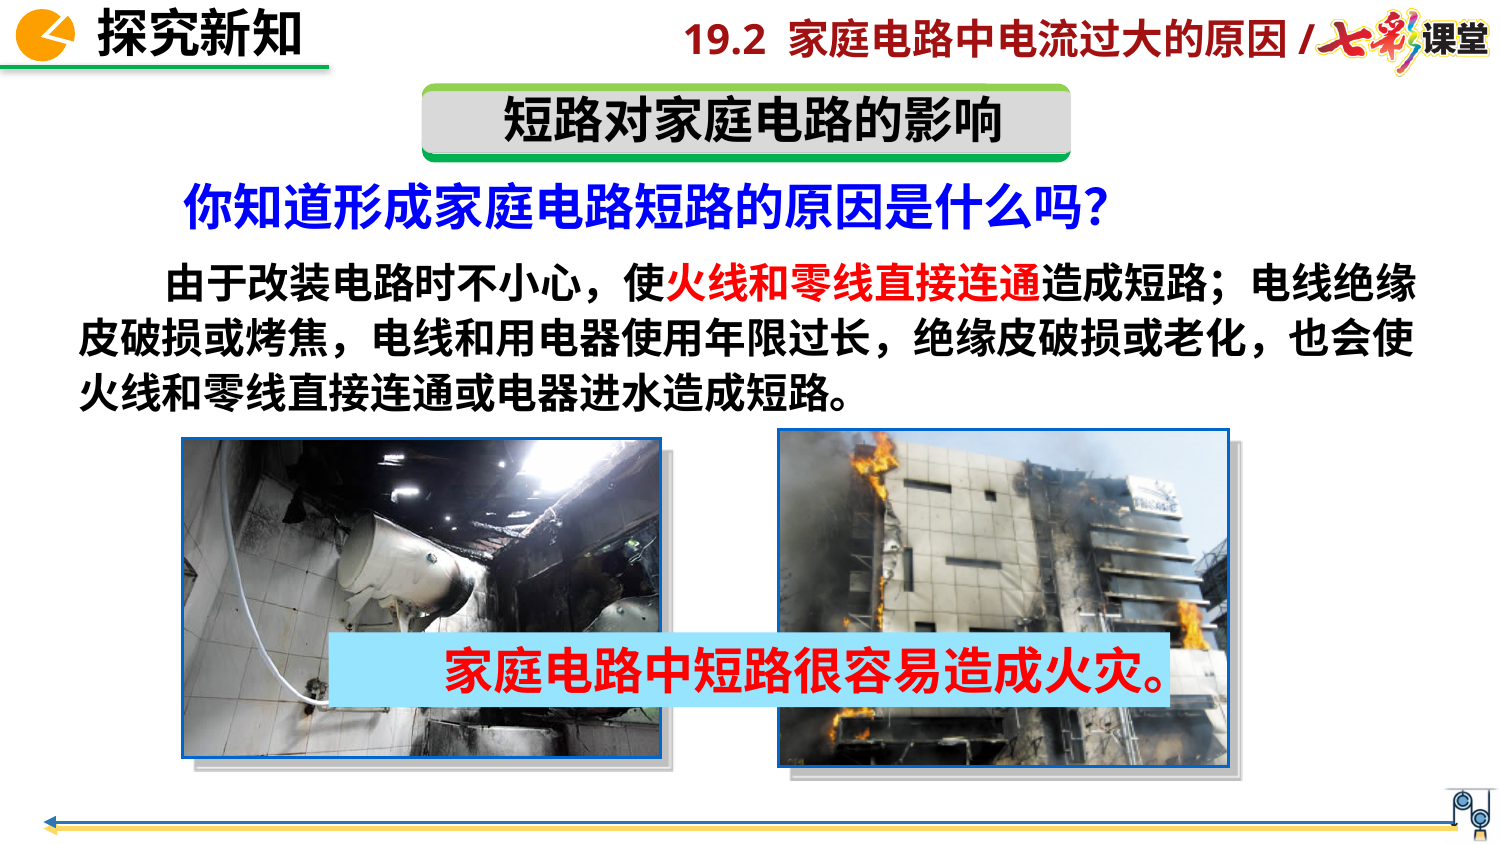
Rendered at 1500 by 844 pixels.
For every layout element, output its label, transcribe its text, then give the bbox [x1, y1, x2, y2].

text_box 由于改装电路时不小心，使火线和零线直接连通造成短路；电线绝缘皮破损或烤焦，电线和用电器使用年限过长，绝缘皮破损或老化，也会使火线和零线直接连通或电器进水造成短路。 [63, 244, 1459, 424]
picture [1449, 793, 1493, 836]
picture [1313, 7, 1492, 77]
picture [779, 430, 1228, 766]
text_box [421, 80, 1072, 163]
picture [183, 439, 660, 757]
text_box 家庭电路中短路很容易造成火灾。 [664, 632, 774, 708]
text_box 你知道形成家庭电路短路的原因是什么吗？ [69, 168, 1171, 243]
